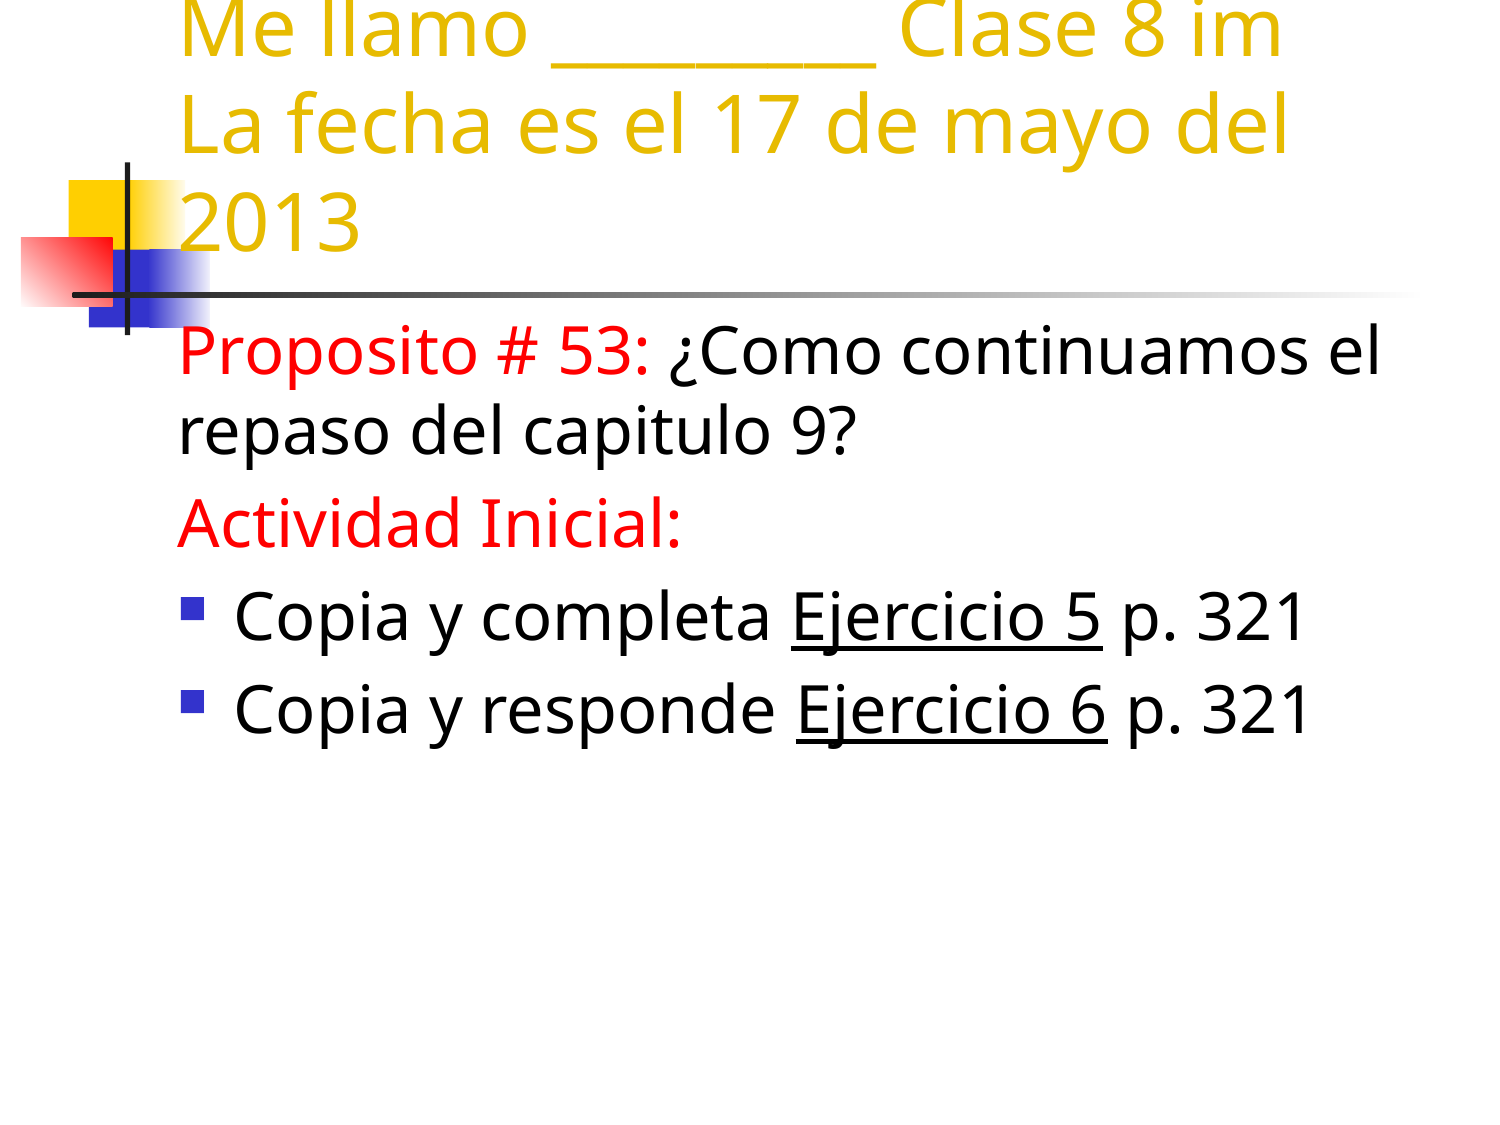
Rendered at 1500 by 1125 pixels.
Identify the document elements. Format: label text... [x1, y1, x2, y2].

list Proposito # 53: ¿Como continuamos el repaso del capitulo 9? Actividad Inicial: Copia y completa Ejercicio 5 p. 321 Copia y responde Ejercicio 6 p. 321 [162, 299, 1463, 1088]
title Me llamo _________ Clase 8 im La fecha es el 17 de mayo del 2013 [162, 35, 1488, 275]
